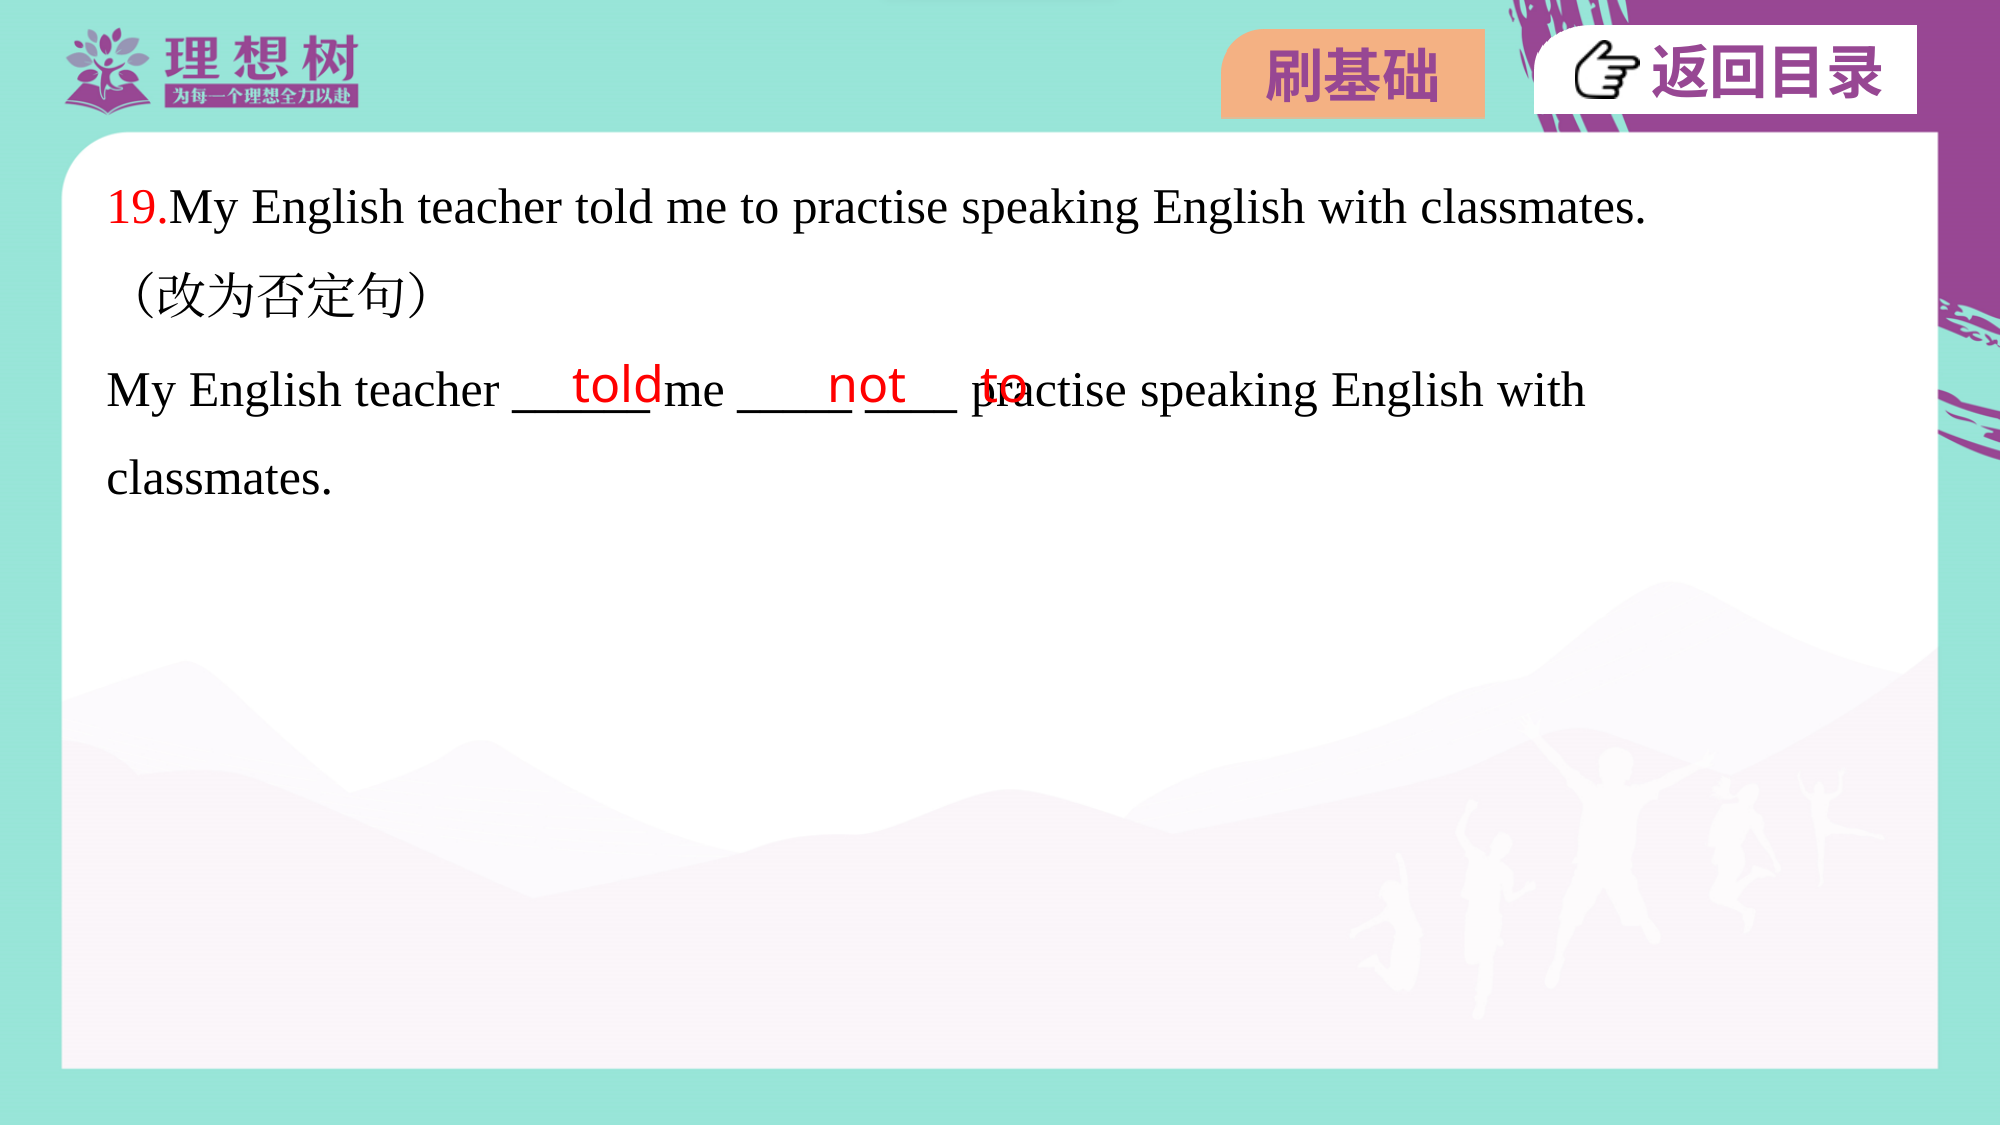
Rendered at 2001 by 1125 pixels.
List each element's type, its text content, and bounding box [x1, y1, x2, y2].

text_box told [550, 320, 687, 402]
picture [0, 0, 2000, 1125]
text_box not [811, 320, 923, 402]
text_box to [961, 320, 1048, 402]
text_box 19.My English teacher told me to practise speaking English with classmates. （改为否定句） My English teacher ______ me _____ ____ practise speaking English with classmates. [106, 141, 1895, 496]
